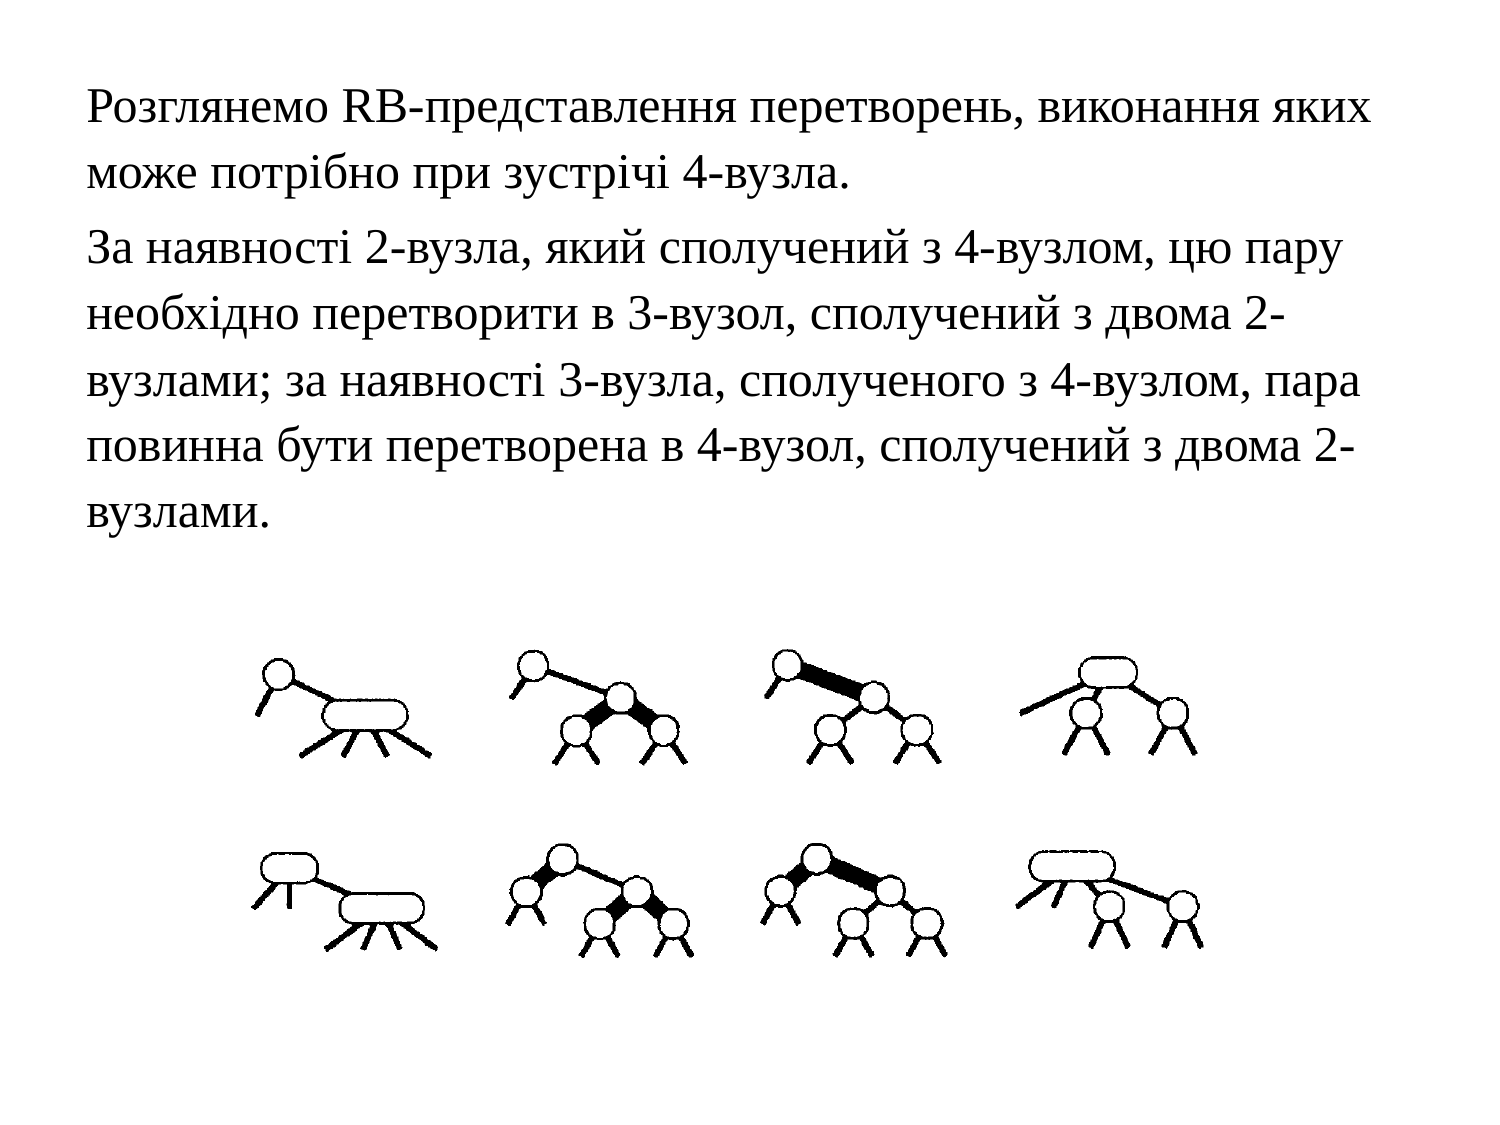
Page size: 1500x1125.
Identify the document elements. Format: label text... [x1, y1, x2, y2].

picture [159, 626, 1294, 1000]
list Розглянемо RB-представлення перетворень, виконання яких може потрібно при зустрічі 4-вузла. За наявності 2-вузла, який сполучений з 4-вузлом, цю пару необхідно перетворити в 3-вузол, сполучений з двома 2-вузлами; за наявності 3-вузла, сполученого з 4-вузлом, пара повинна бути перетворена в 4-вузол, сполучений з двома 2-вузлами. [0, 58, 1500, 551]
